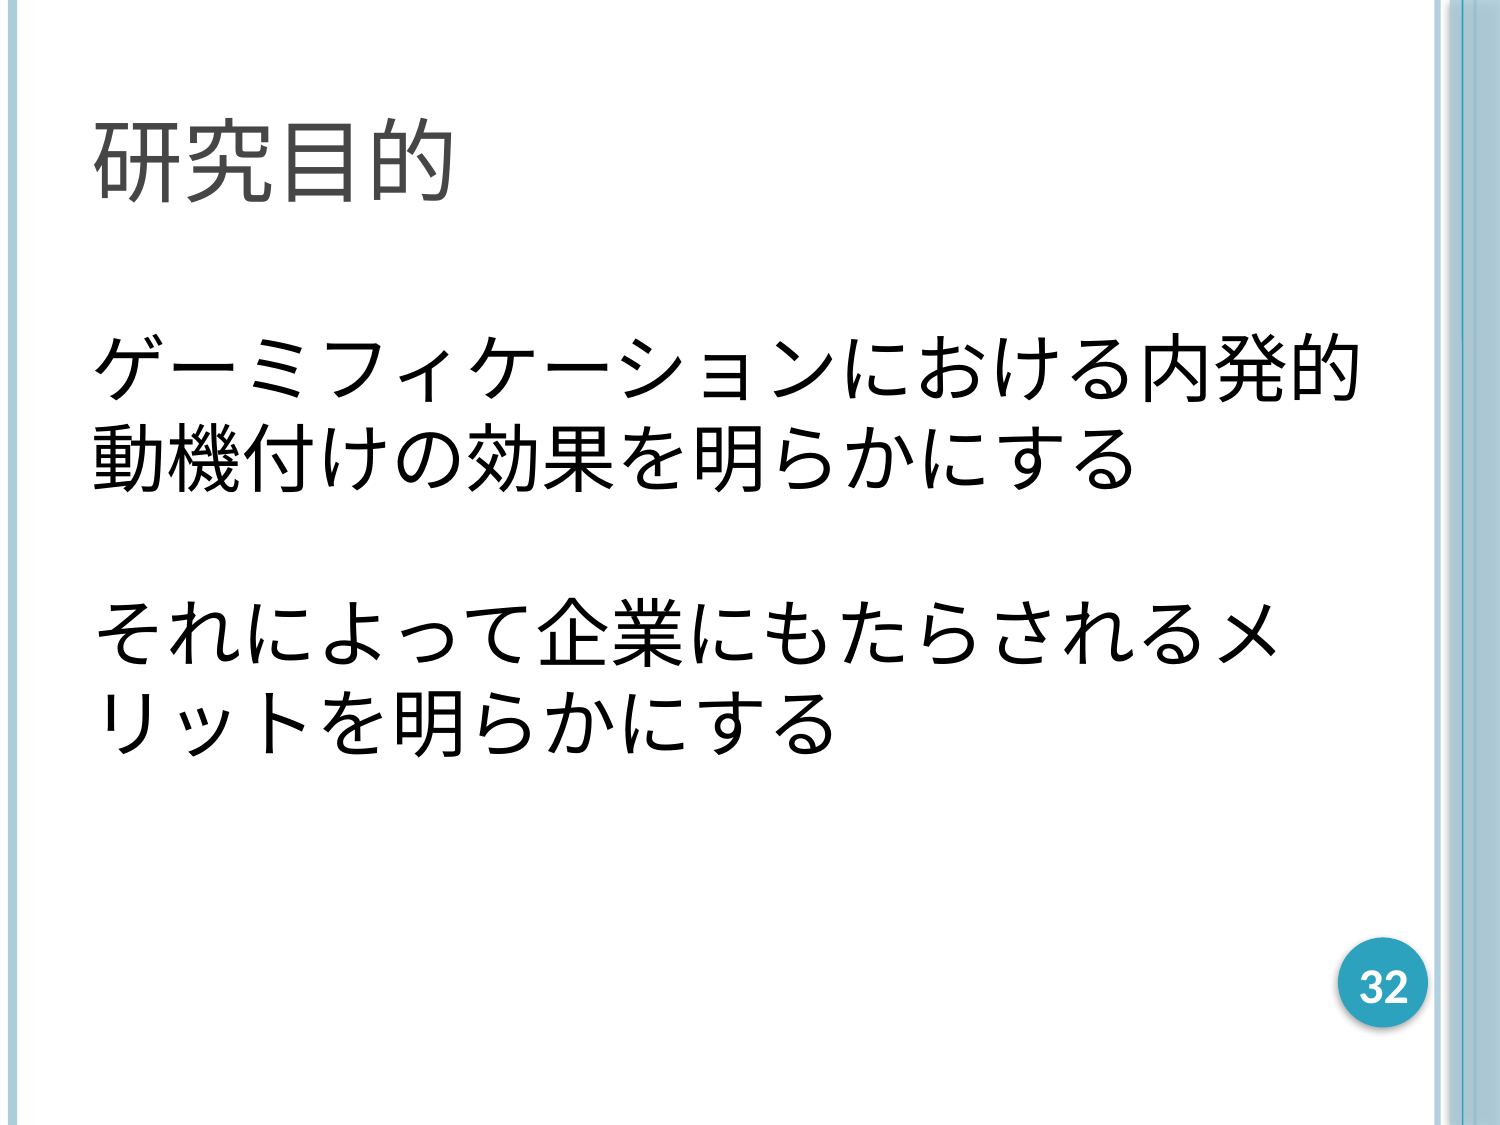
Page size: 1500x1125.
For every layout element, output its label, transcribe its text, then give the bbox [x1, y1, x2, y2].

slide_number 32 [1333, 940, 1434, 1027]
title 研究目的 [76, 78, 491, 221]
list ゲーミフィケーションにおける内発的動機付けの効果を明らかにする それによって企業にもたらされるメリットを明らかにする [76, 314, 1427, 839]
